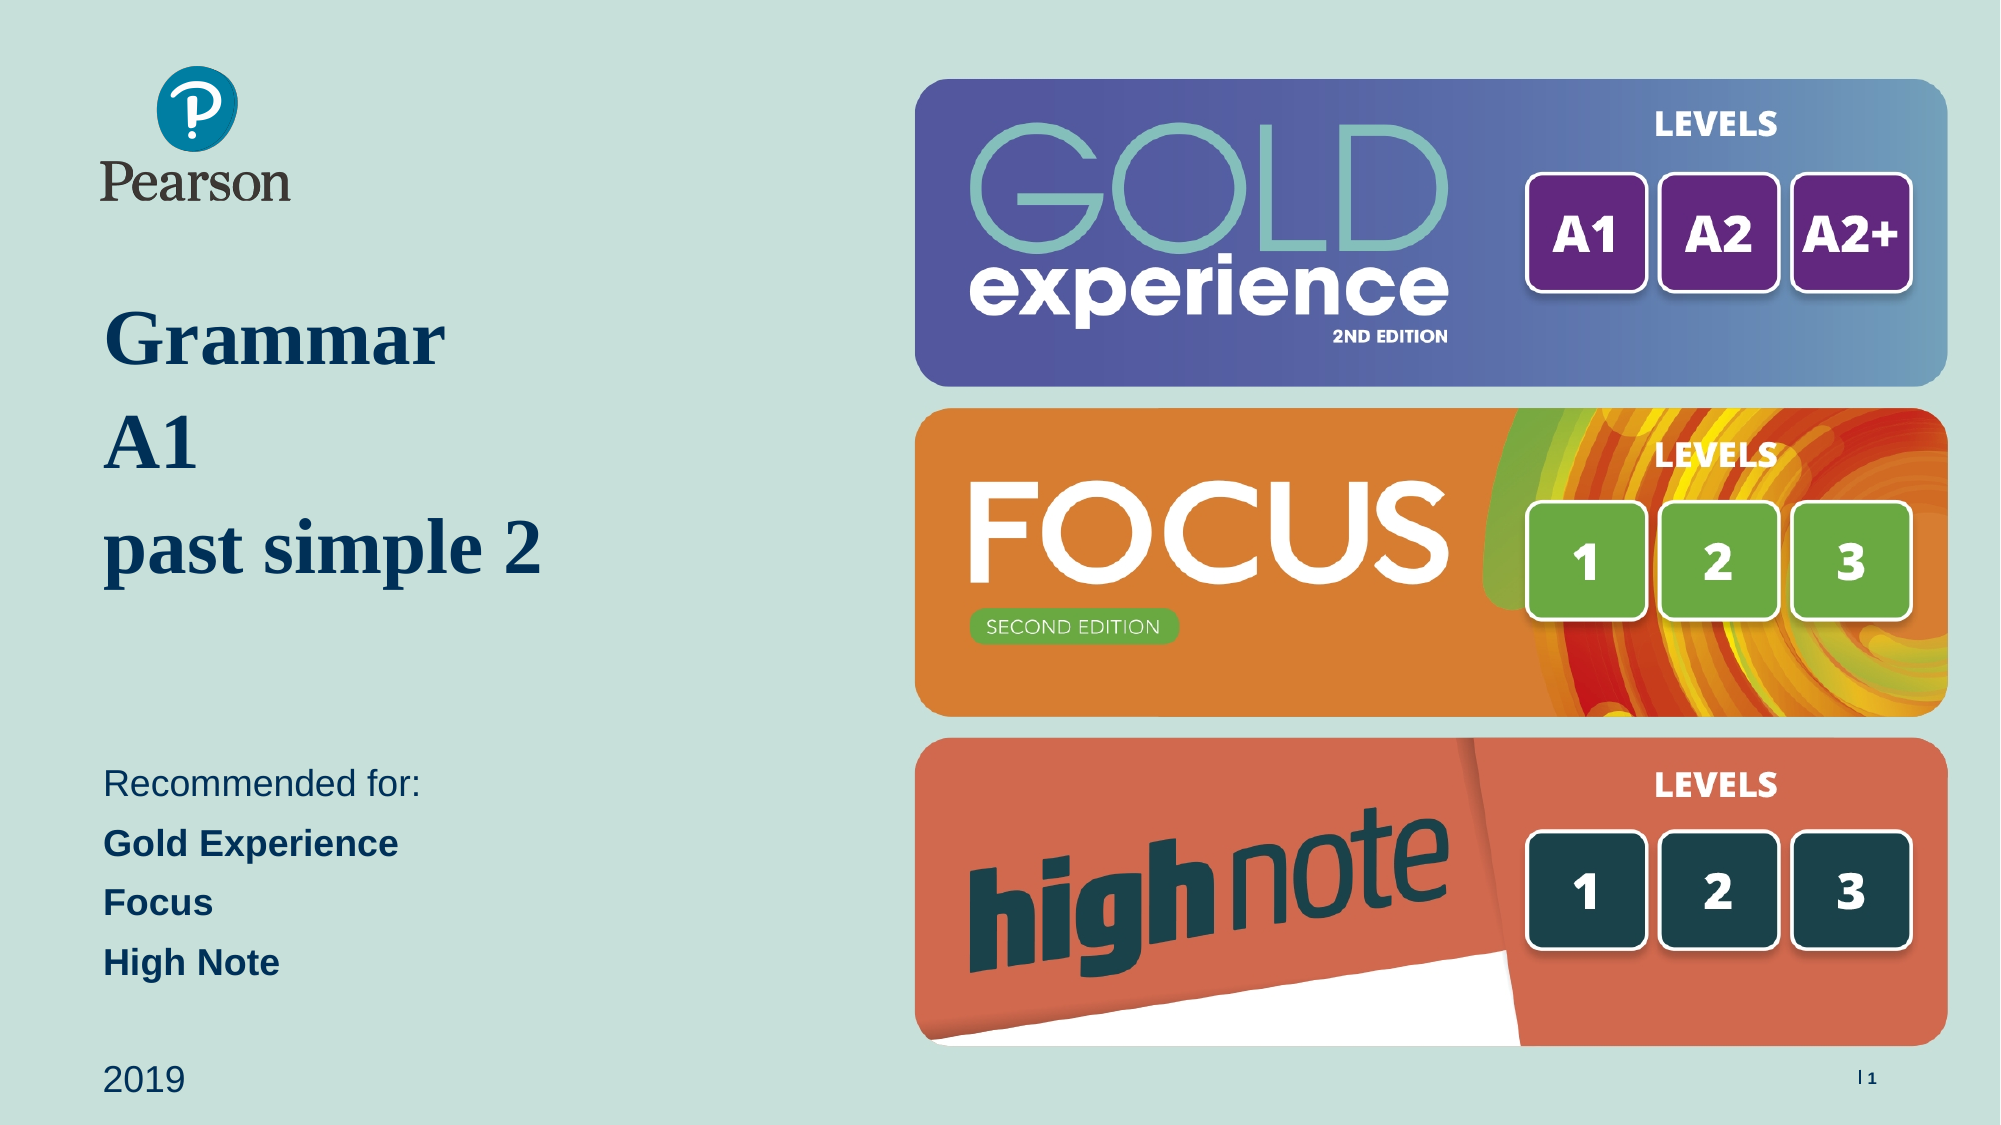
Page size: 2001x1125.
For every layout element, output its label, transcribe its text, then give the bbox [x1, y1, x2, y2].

title Grammar A1 past simple 2 [103, 275, 921, 615]
picture [0, 0, 2001, 1125]
slide_number 1 [1867, 1068, 1896, 1087]
list 2019 [102, 1045, 970, 1093]
subtitle Recommended for: Gold Experience Focus High Note [103, 743, 857, 930]
